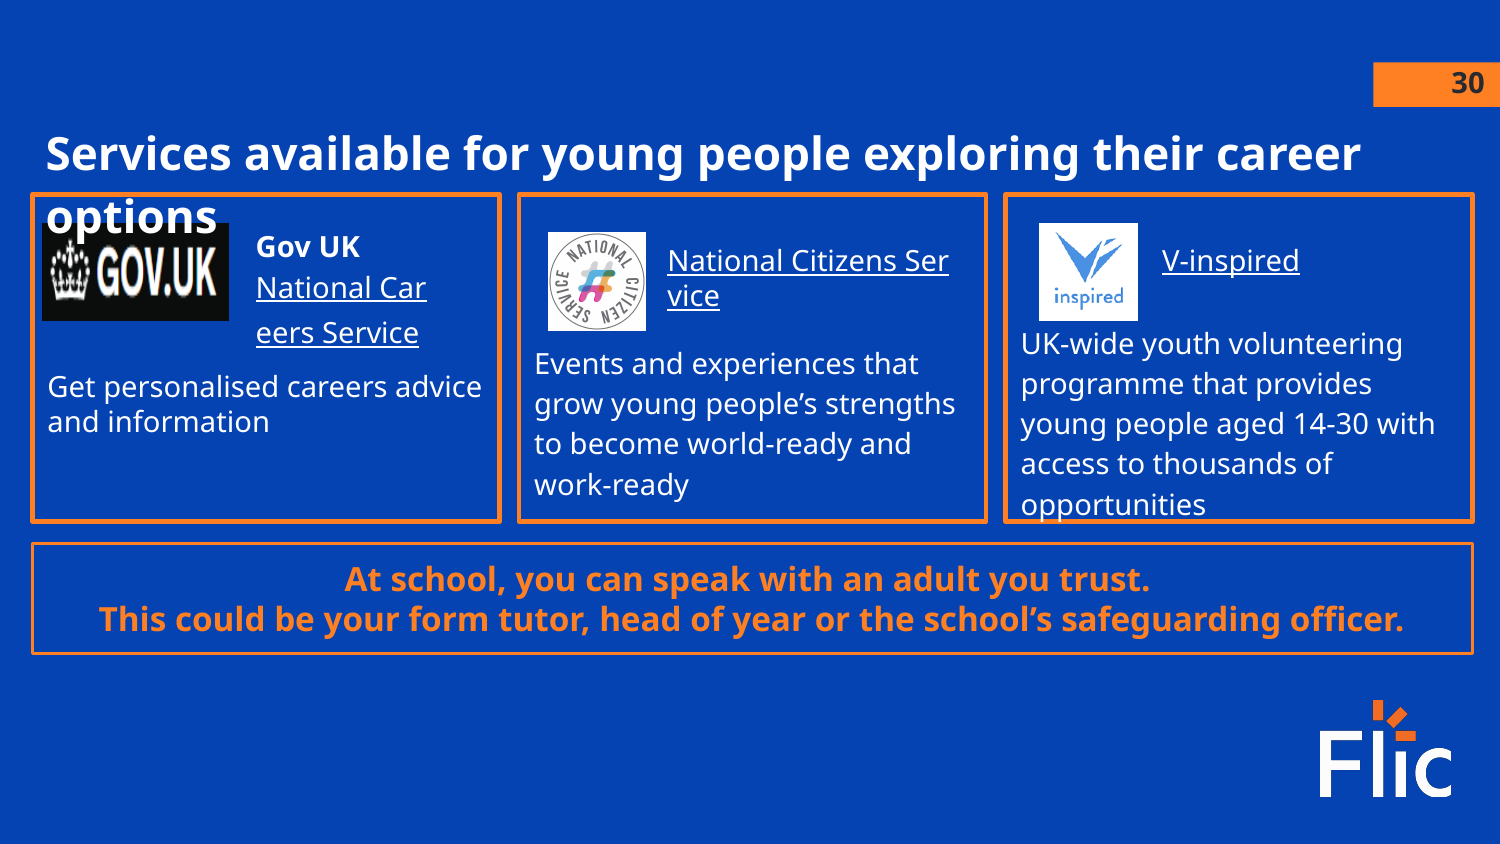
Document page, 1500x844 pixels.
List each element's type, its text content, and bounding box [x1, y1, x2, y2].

picture [1039, 222, 1138, 322]
text_box Get personalised careers advice and information [32, 258, 500, 522]
text_box Services available for young people exploring their career options [30, 101, 1424, 258]
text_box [1005, 193, 1473, 522]
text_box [518, 193, 987, 522]
text_box Gov UK National Careers Service [240, 258, 492, 370]
slide_number 30 [1410, 49, 1500, 115]
picture [1320, 700, 1451, 797]
picture [547, 232, 646, 331]
picture [42, 222, 229, 322]
text_box At school, you can speak with an adult you trust. This could be your form tutor, head of year or the school’s safeguarding officer. [32, 543, 1473, 654]
